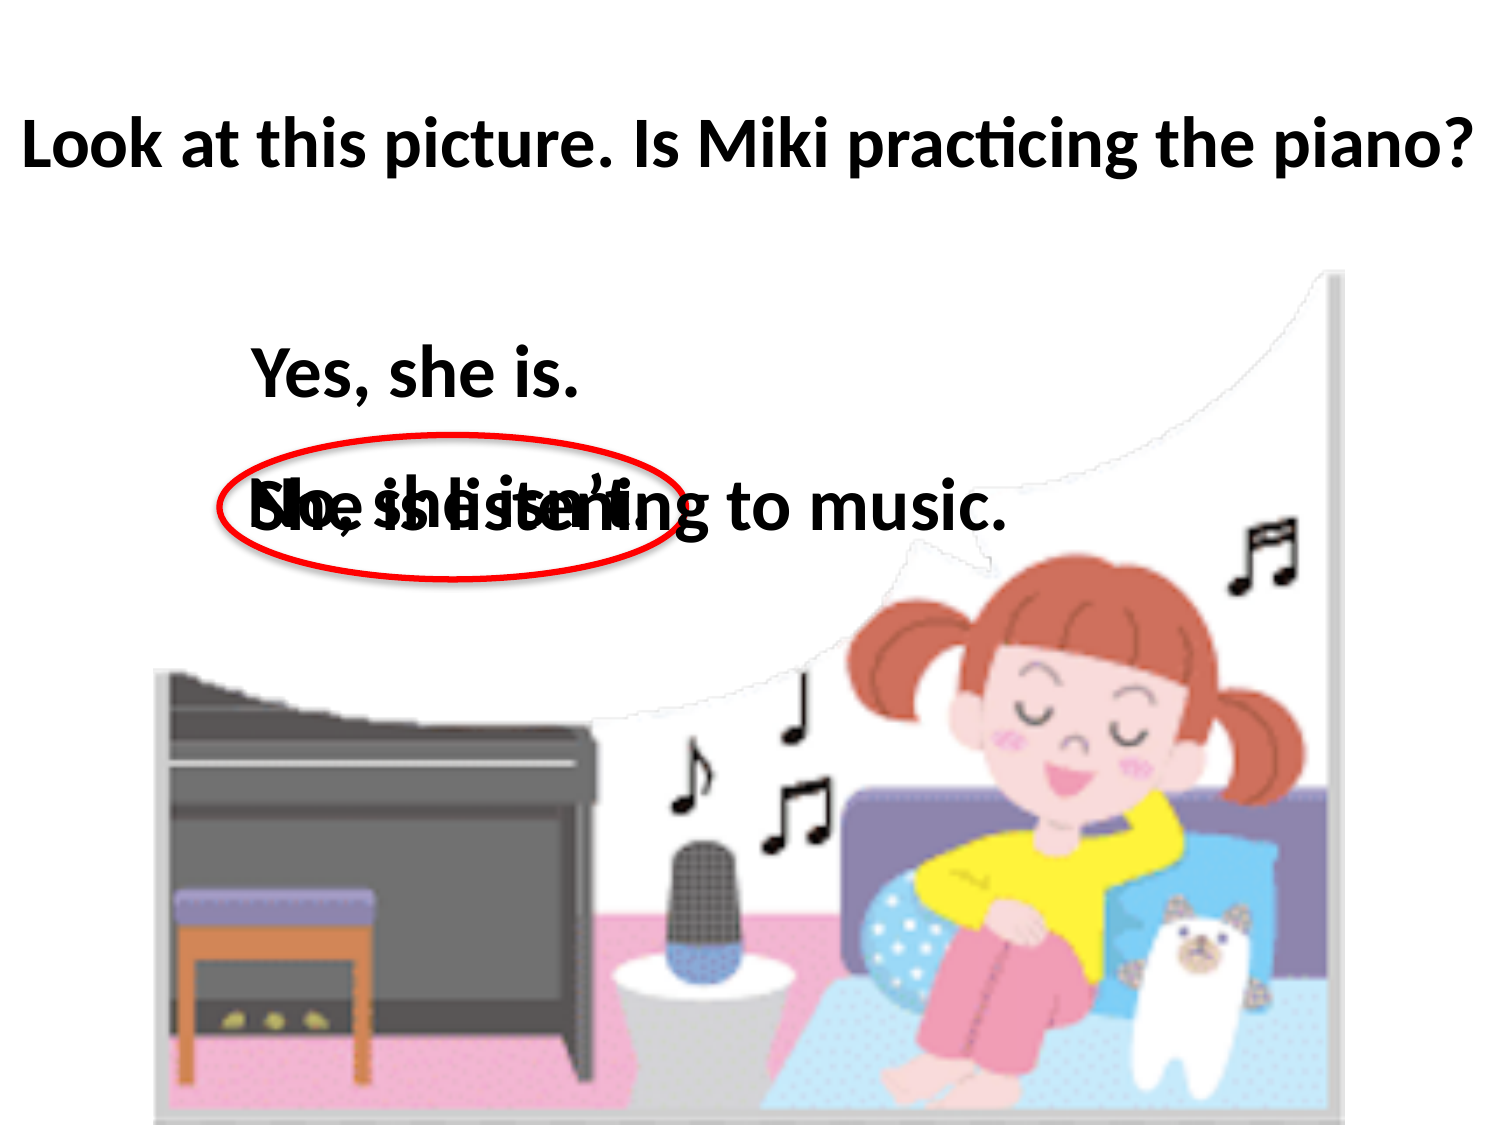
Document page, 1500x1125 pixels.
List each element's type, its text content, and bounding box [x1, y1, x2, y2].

title Look at this picture. Is Miki practicing the piano? [0, 45, 1500, 131]
picture [0, 132, 1500, 1125]
